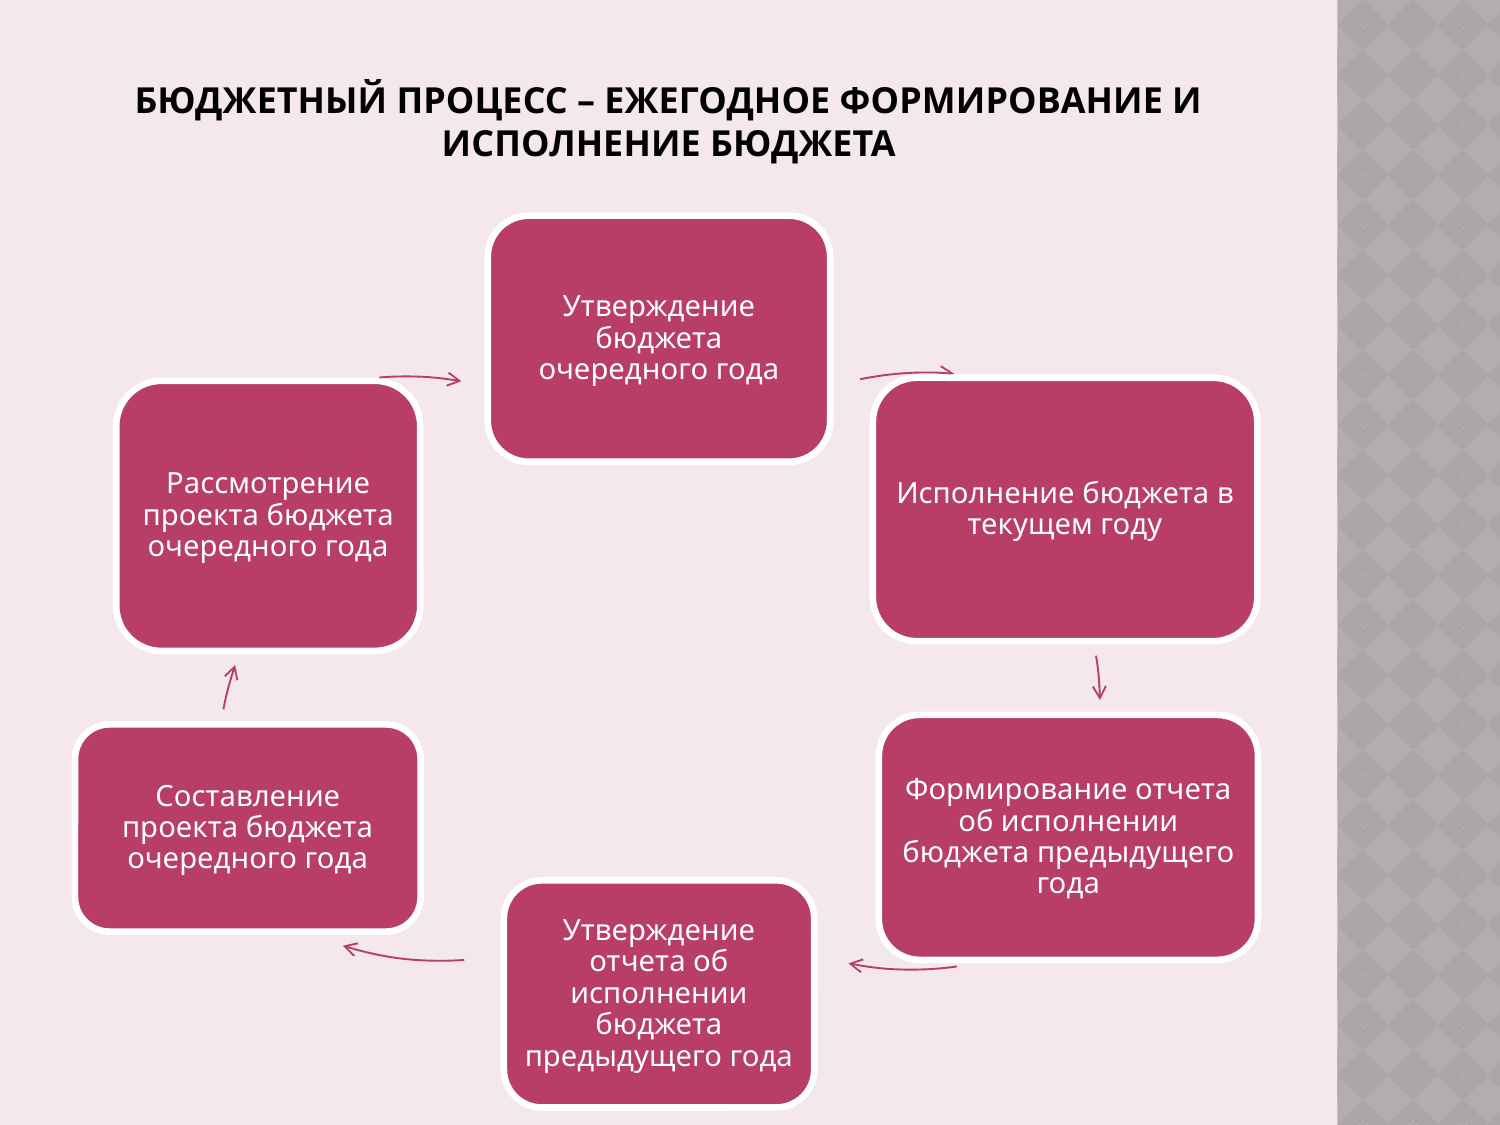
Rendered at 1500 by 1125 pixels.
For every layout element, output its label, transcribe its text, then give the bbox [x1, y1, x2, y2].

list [74, 263, 1263, 1060]
title Бюджетный процесс – ежегодное формирование и исполнение бюджета [75, 52, 1263, 164]
